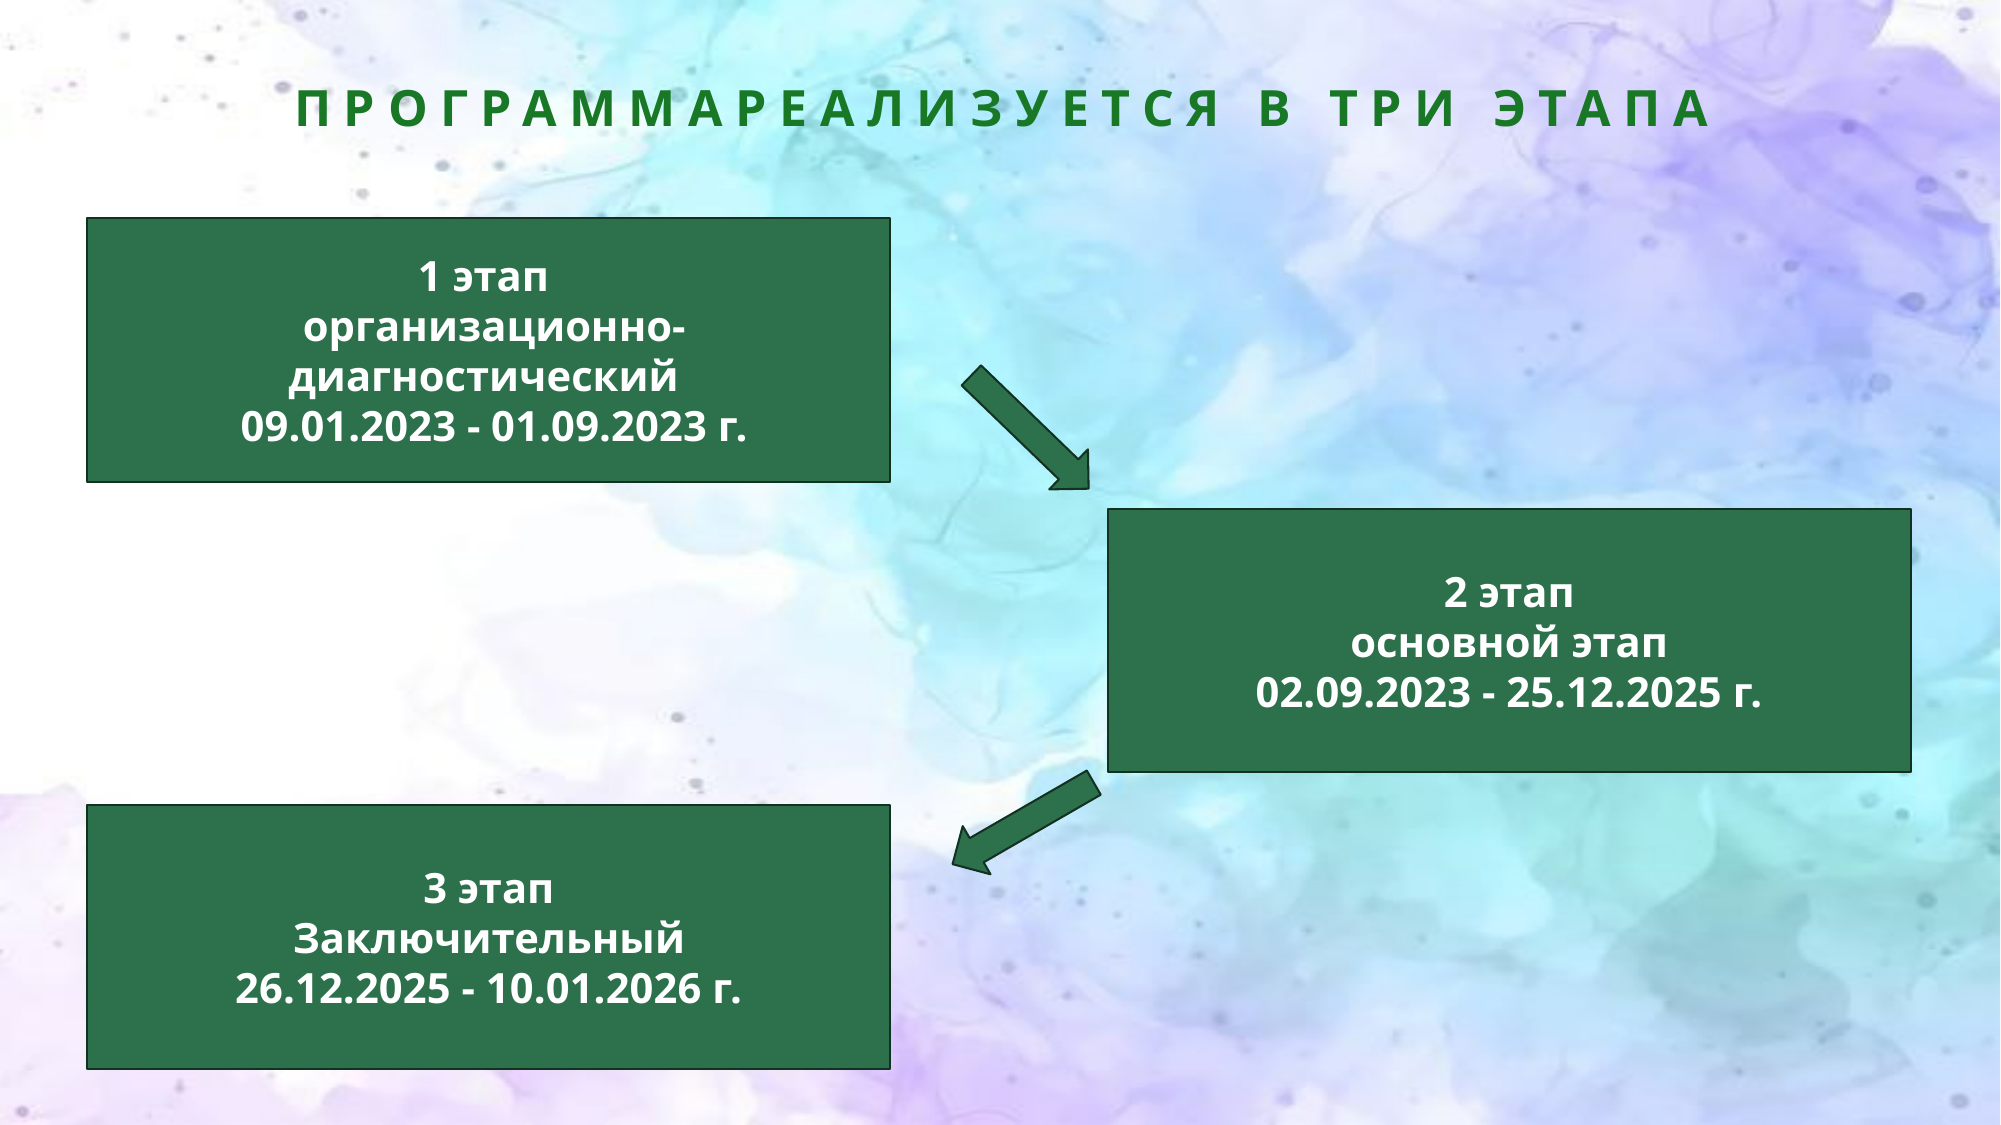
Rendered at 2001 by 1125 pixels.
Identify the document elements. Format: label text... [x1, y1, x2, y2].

text_box 3 этап Заключительный 26.12.2025 - 10.01.2026 г. [86, 804, 891, 1070]
text_box [960, 364, 1090, 491]
title Программареализуется в три этапа [279, 0, 1767, 145]
picture [0, 0, 2001, 1125]
text_box 2 этап основной этап 02.09.2023 - 25.12.2025 г. [1107, 508, 1912, 773]
text_box 1 этап организационно-диагностический 09.01.2023 - 01.09.2023 г. [86, 217, 891, 483]
text_box [951, 769, 1102, 876]
